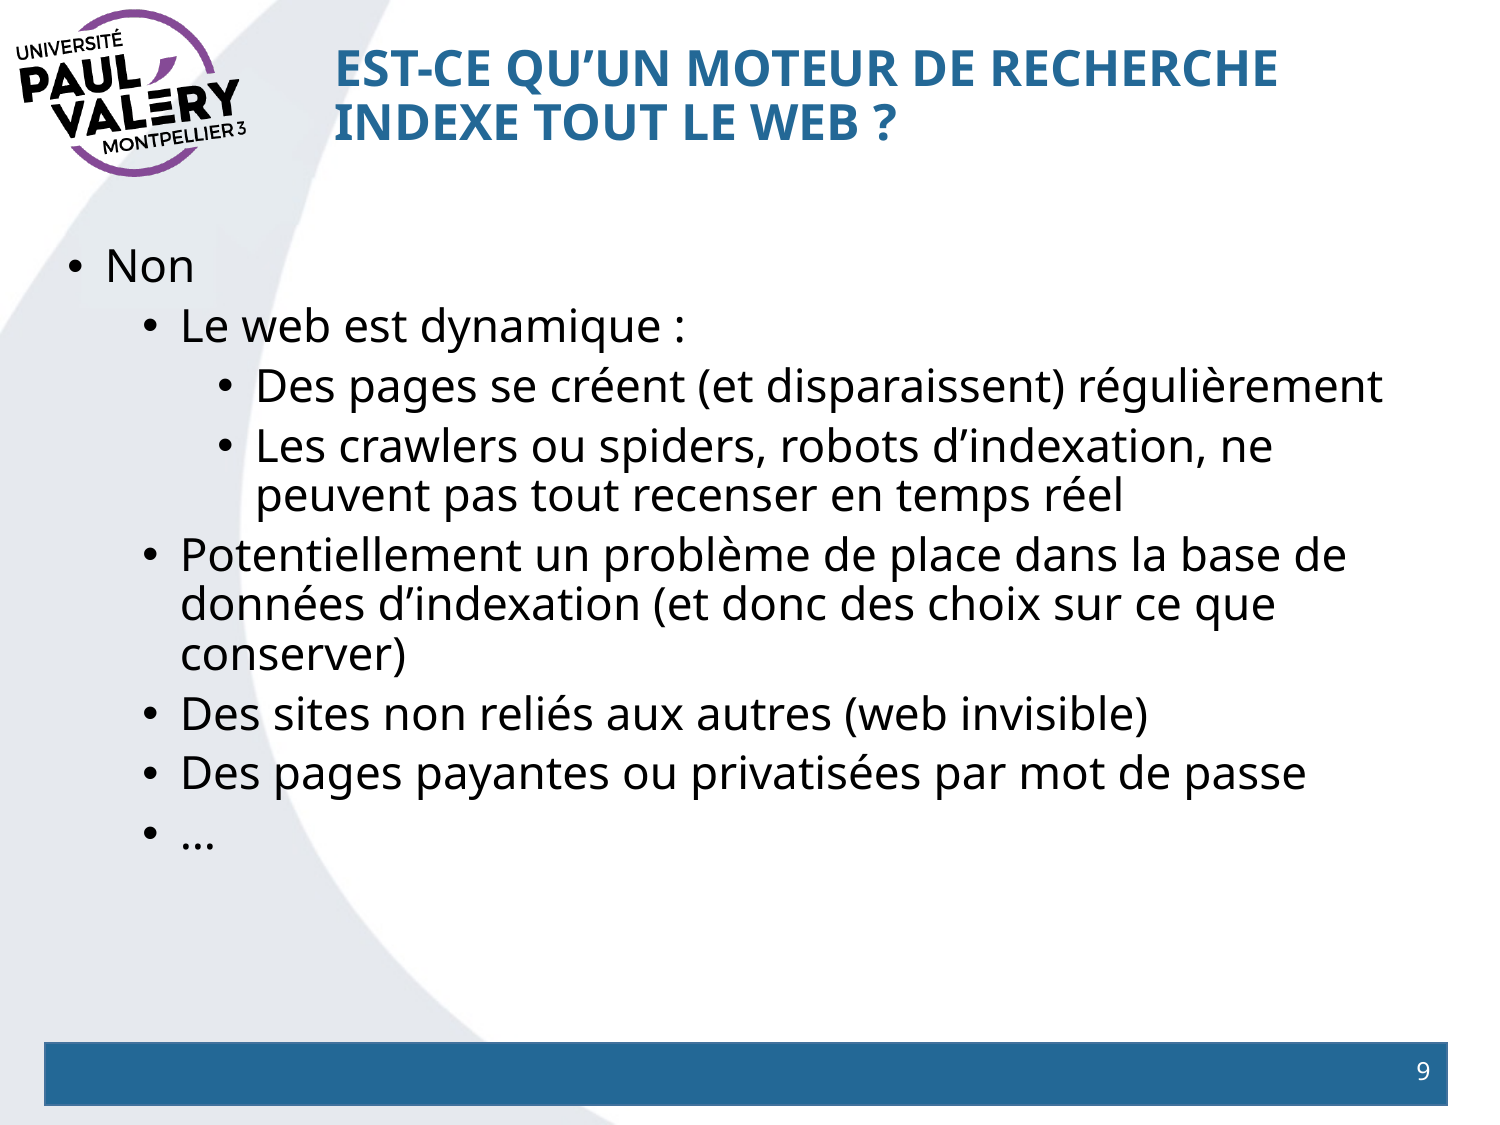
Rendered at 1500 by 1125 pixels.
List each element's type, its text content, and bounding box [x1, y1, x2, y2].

title Est-ce qu’un moteur de recherche indexe tout le web ? [319, 28, 1446, 168]
picture [0, 0, 1500, 1125]
slide_number 9 [1107, 1042, 1446, 1103]
list Non Le web est dynamique : Des pages se créent (et disparaissent) régulièrement Les crawlers ou spiders, robots d’indexation, ne peuvent pas tout recenser en temps réel Potentiellement un problème de place dans la base de données d’indexation (et donc des choix sur ce que conserver) Des sites non reliés aux autres (web invisible) Des pages payantes ou privatisées par mot de passe … [52, 235, 1446, 1001]
